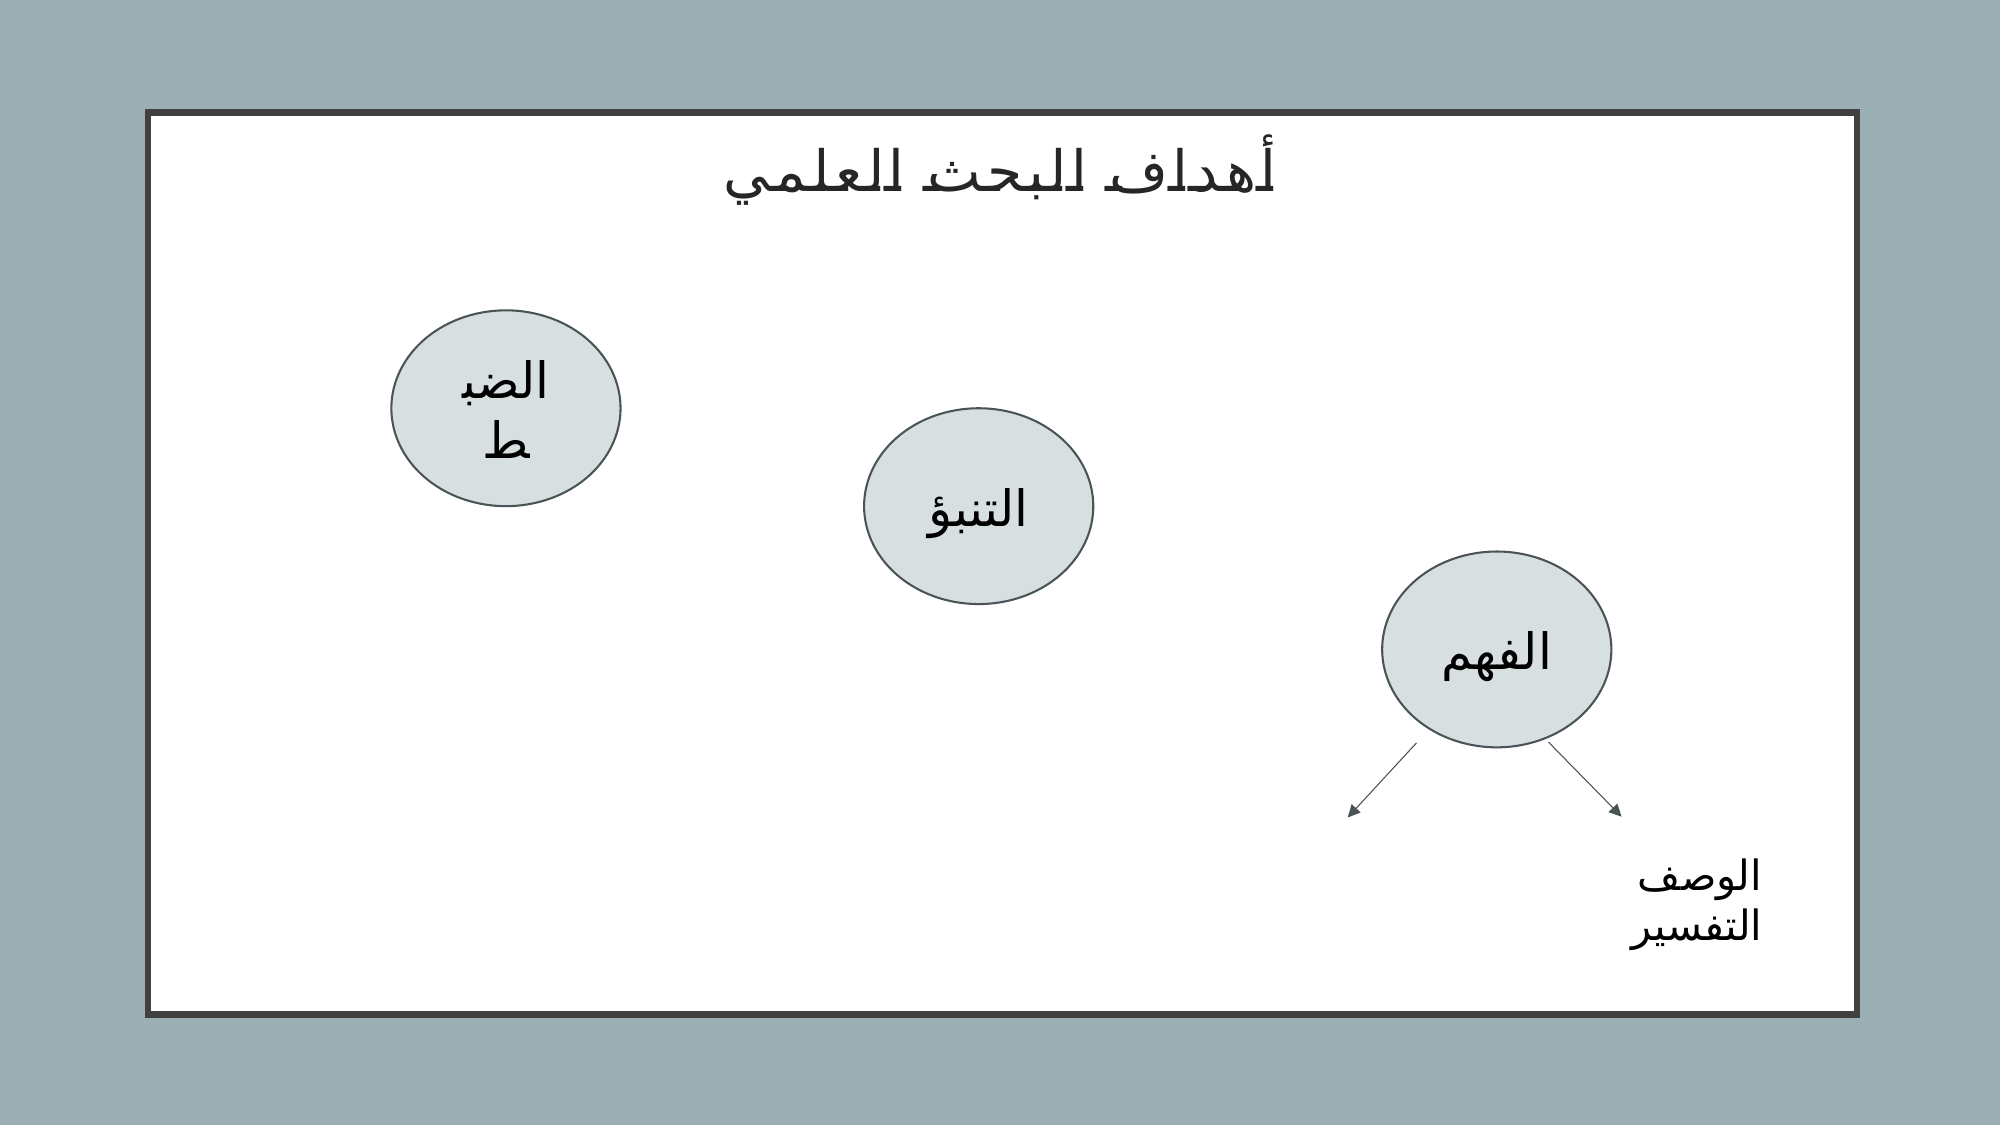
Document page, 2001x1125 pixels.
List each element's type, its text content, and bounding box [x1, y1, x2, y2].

text_box الوصف التفسير [1252, 841, 1777, 957]
title أهداف البحث العلمي [145, 109, 1860, 1018]
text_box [1548, 742, 1622, 817]
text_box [1347, 742, 1417, 818]
text_box الفهم [1381, 550, 1613, 749]
text_box التنبؤ [863, 407, 1095, 606]
text_box الضبط [390, 309, 622, 508]
